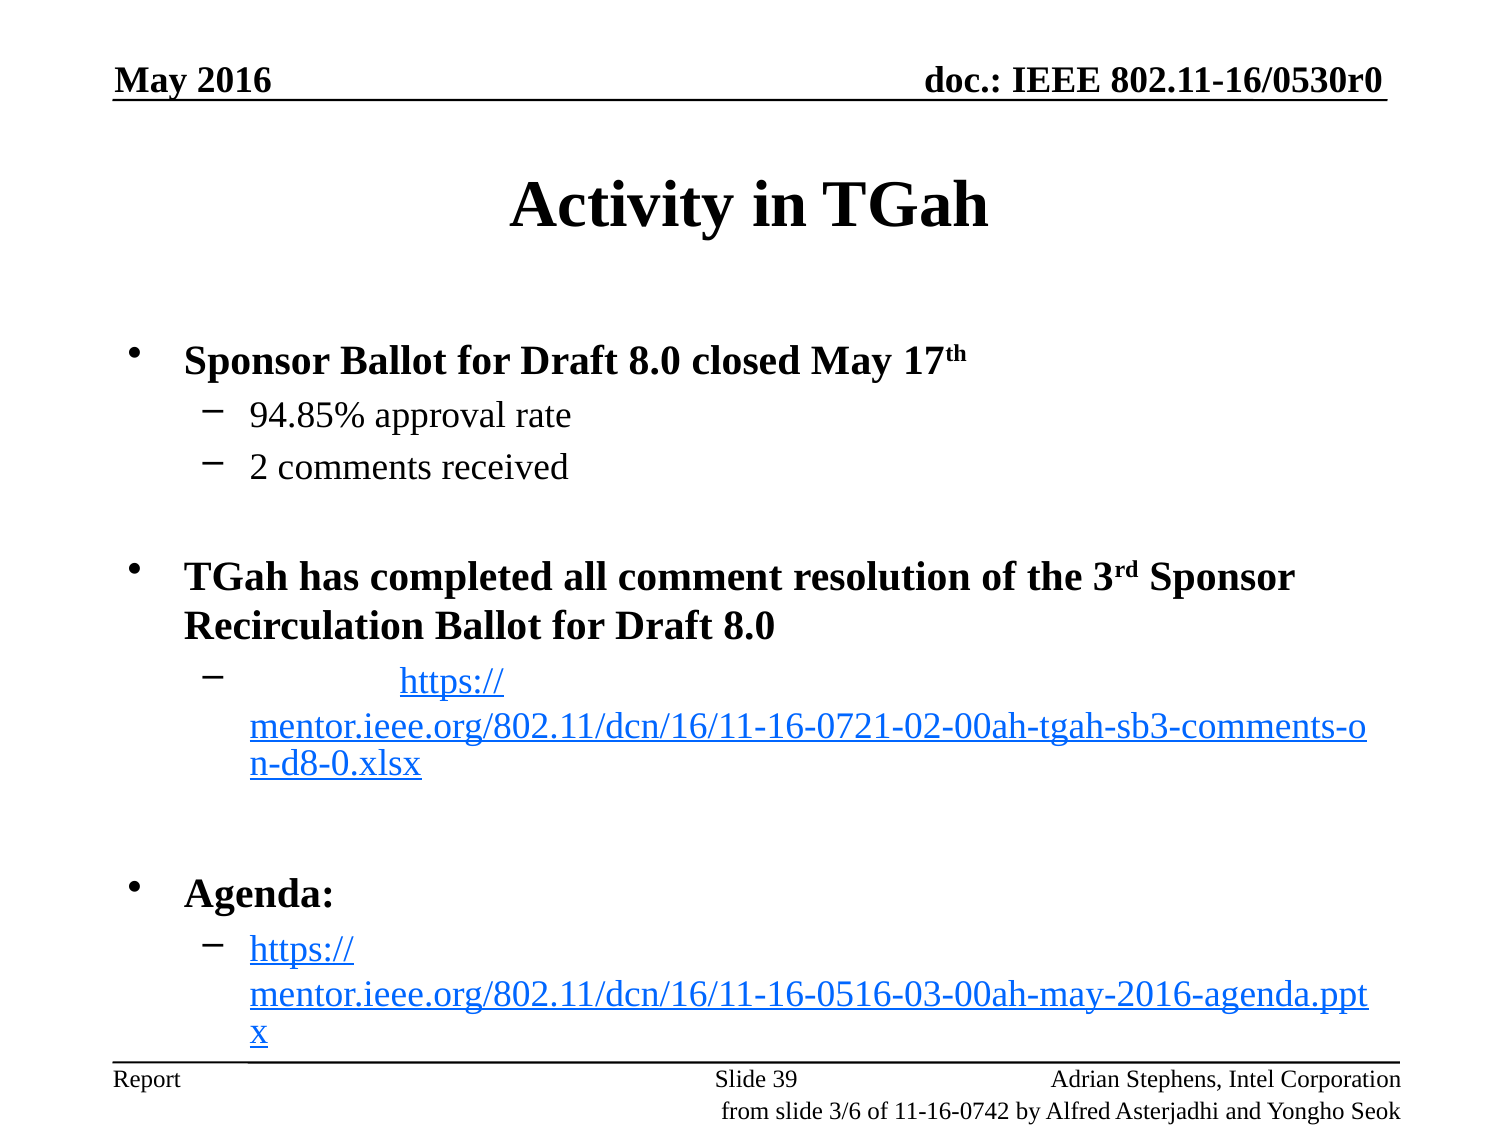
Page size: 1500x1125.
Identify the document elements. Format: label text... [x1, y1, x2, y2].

text_box from slide 3/6 of 11-16-0742 by Alfred Asterjadhi and Yongho Seok [343, 1087, 1417, 1125]
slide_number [114, 54, 374, 101]
footer Adrian Stephens, Intel Corporation [1041, 1061, 1402, 1087]
list Sponsor Ballot for Draft 8.0 closed May 17th 94.85% approval rate 2 comments received TGah has completed all comment resolution of the 3rd Sponsor Recirculation Ballot for Draft 8.0 https://mentor.ieee.org/802.11/dcn/16/11-16-0721-02-00ah-tgah-sb3-comments-on-d8-0.xlsx Agenda: https://mentor.ieee.org/802.11/dcn/16/11-16-0516-03-00ah-may-2016-agenda.pptx [112, 324, 1388, 1063]
slide_number Slide 39 [711, 1061, 801, 1087]
title Activity in TGah [112, 112, 1388, 288]
